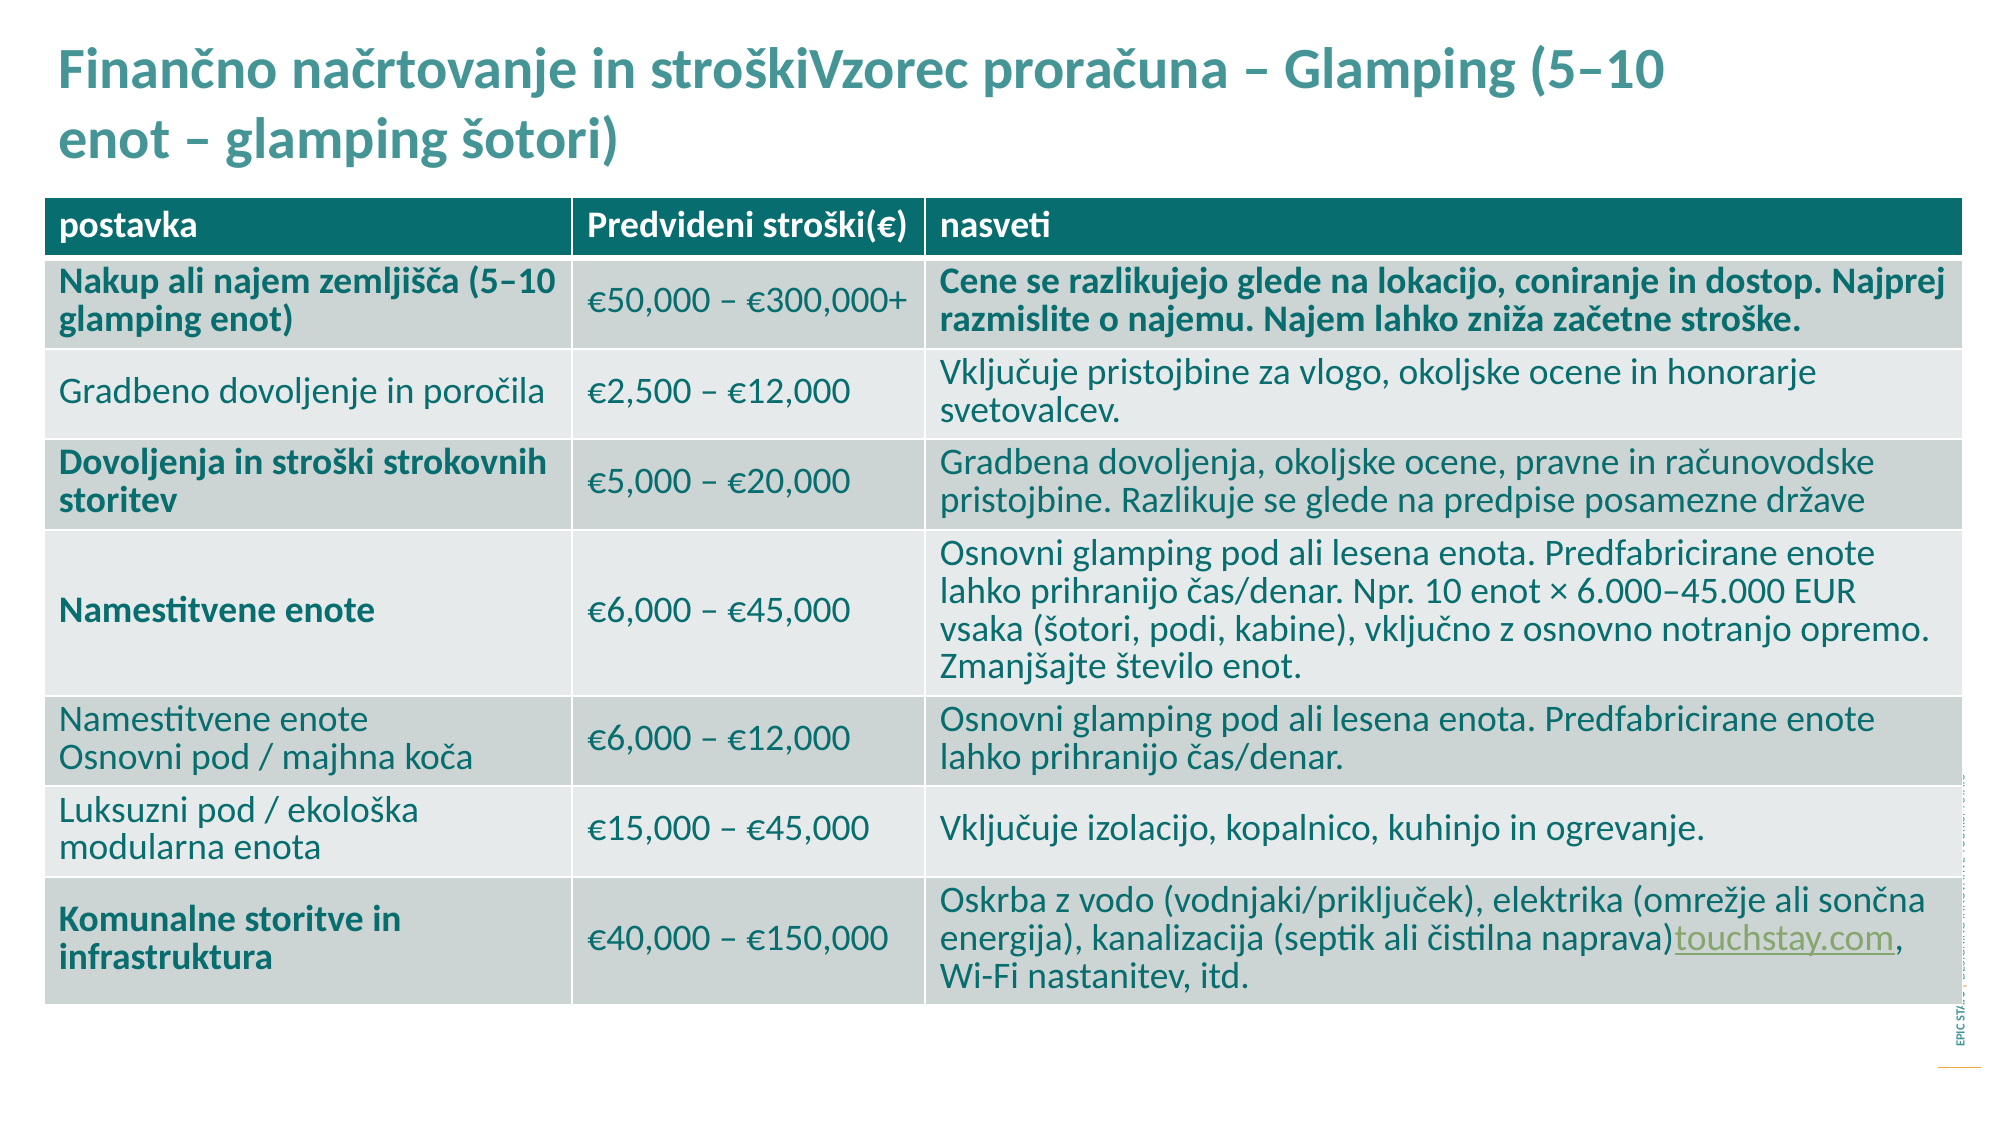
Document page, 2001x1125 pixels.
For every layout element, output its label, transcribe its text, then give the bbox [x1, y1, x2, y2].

table_header nasveti [926, 198, 1962, 255]
table_cell Osnovni glamping pod ali lesena enota. Predfabricirane enote lahko prihranijo čas/denar. [926, 697, 1962, 785]
table_cell €2,500 – €12,000 [573, 350, 924, 438]
table_cell Vključuje izolacijo, kopalnico, kuhinjo in ogrevanje. [926, 787, 1962, 876]
table_cell Osnovni glamping pod ali lesena enota. Predfabricirane enote lahko prihranijo čas/denar. Npr. 10 enot × 6.000–45.000 EUR vsaka (šotori, podi, kabine), vključno z osnovno notranjo opremo. Zmanjšajte število enot. [926, 531, 1962, 695]
table_header postavka [45, 198, 571, 255]
table_cell €6,000 – €45,000 [573, 531, 924, 695]
table_cell Oskrba z vodo (vodnjaki/priključek), elektrika (omrežje ali sončna energija), kanalizacija (septik ali čistilna naprava)touchstay.com, Wi-Fi nastanitev, itd. [926, 878, 1962, 1004]
table_cell Namestitvene enote [45, 531, 571, 695]
table_cell €50,000 – €300,000+ [573, 261, 924, 348]
table_cell Namestitvene enote Osnovni pod / majhna koča [45, 697, 571, 785]
table_cell €15,000 – €45,000 [573, 787, 924, 876]
table_cell Luksuzni pod / ekološka modularna enota [45, 787, 571, 876]
text_box Finančno načrtovanje in stroškiVzorec proračuna – Glamping (5–10 enot – glamping šotori) [43, 23, 1785, 156]
table_cell Nakup ali najem zemljišča (5–10 glamping enot) [45, 261, 571, 348]
table_cell Gradbena dovoljenja, okoljske ocene, pravne in računovodske pristojbine. Razlikuje se glede na predpise posamezne države [926, 440, 1962, 529]
table_cell €6,000 – €12,000 [573, 697, 924, 785]
table_cell Vključuje pristojbine za vlogo, okoljske ocene in honorarje svetovalcev. [926, 350, 1962, 438]
table_cell Gradbeno dovoljenje in poročila [45, 350, 571, 438]
table_cell €40,000 – €150,000 [573, 878, 924, 1004]
table_cell Dovoljenja in stroški strokovnih storitev [45, 440, 571, 529]
table_cell Komunalne storitve in infrastruktura [45, 878, 571, 1004]
table_header Predvideni stroški(€) [573, 198, 924, 255]
table_cell €5,000 – €20,000 [573, 440, 924, 529]
table_cell Cene se razlikujejo glede na lokacijo, coniranje in dostop. Najprej razmislite o najemu. Najem lahko zniža začetne stroške. [926, 261, 1962, 348]
